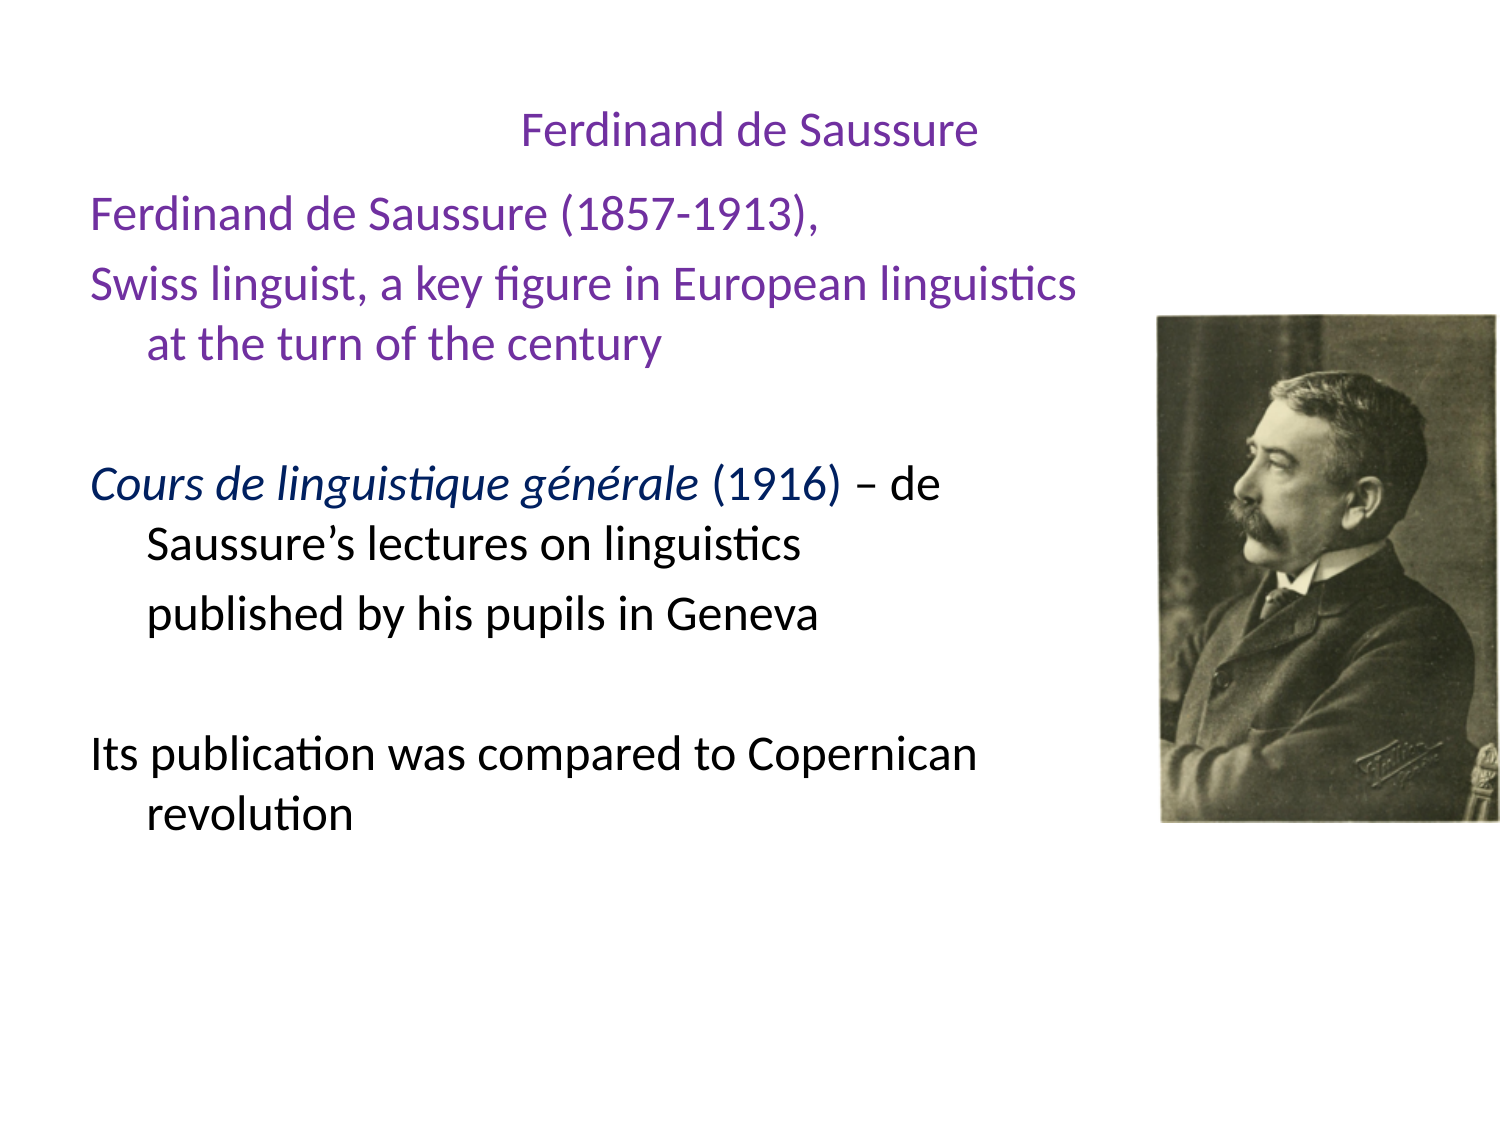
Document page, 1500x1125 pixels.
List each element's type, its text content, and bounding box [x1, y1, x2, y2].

list Ferdinand de Saussure (1857-1913), Swiss linguist, a key figure in European linguistics at the turn of the century Cours de linguistique générale (1916) – de Saussure’s lectures on linguistics published by his pupils in Geneva Its publication was compared to Copernican revolution [75, 172, 1093, 1005]
title Ferdinand de Saussure [75, 45, 1425, 209]
picture [1155, 314, 1500, 823]
